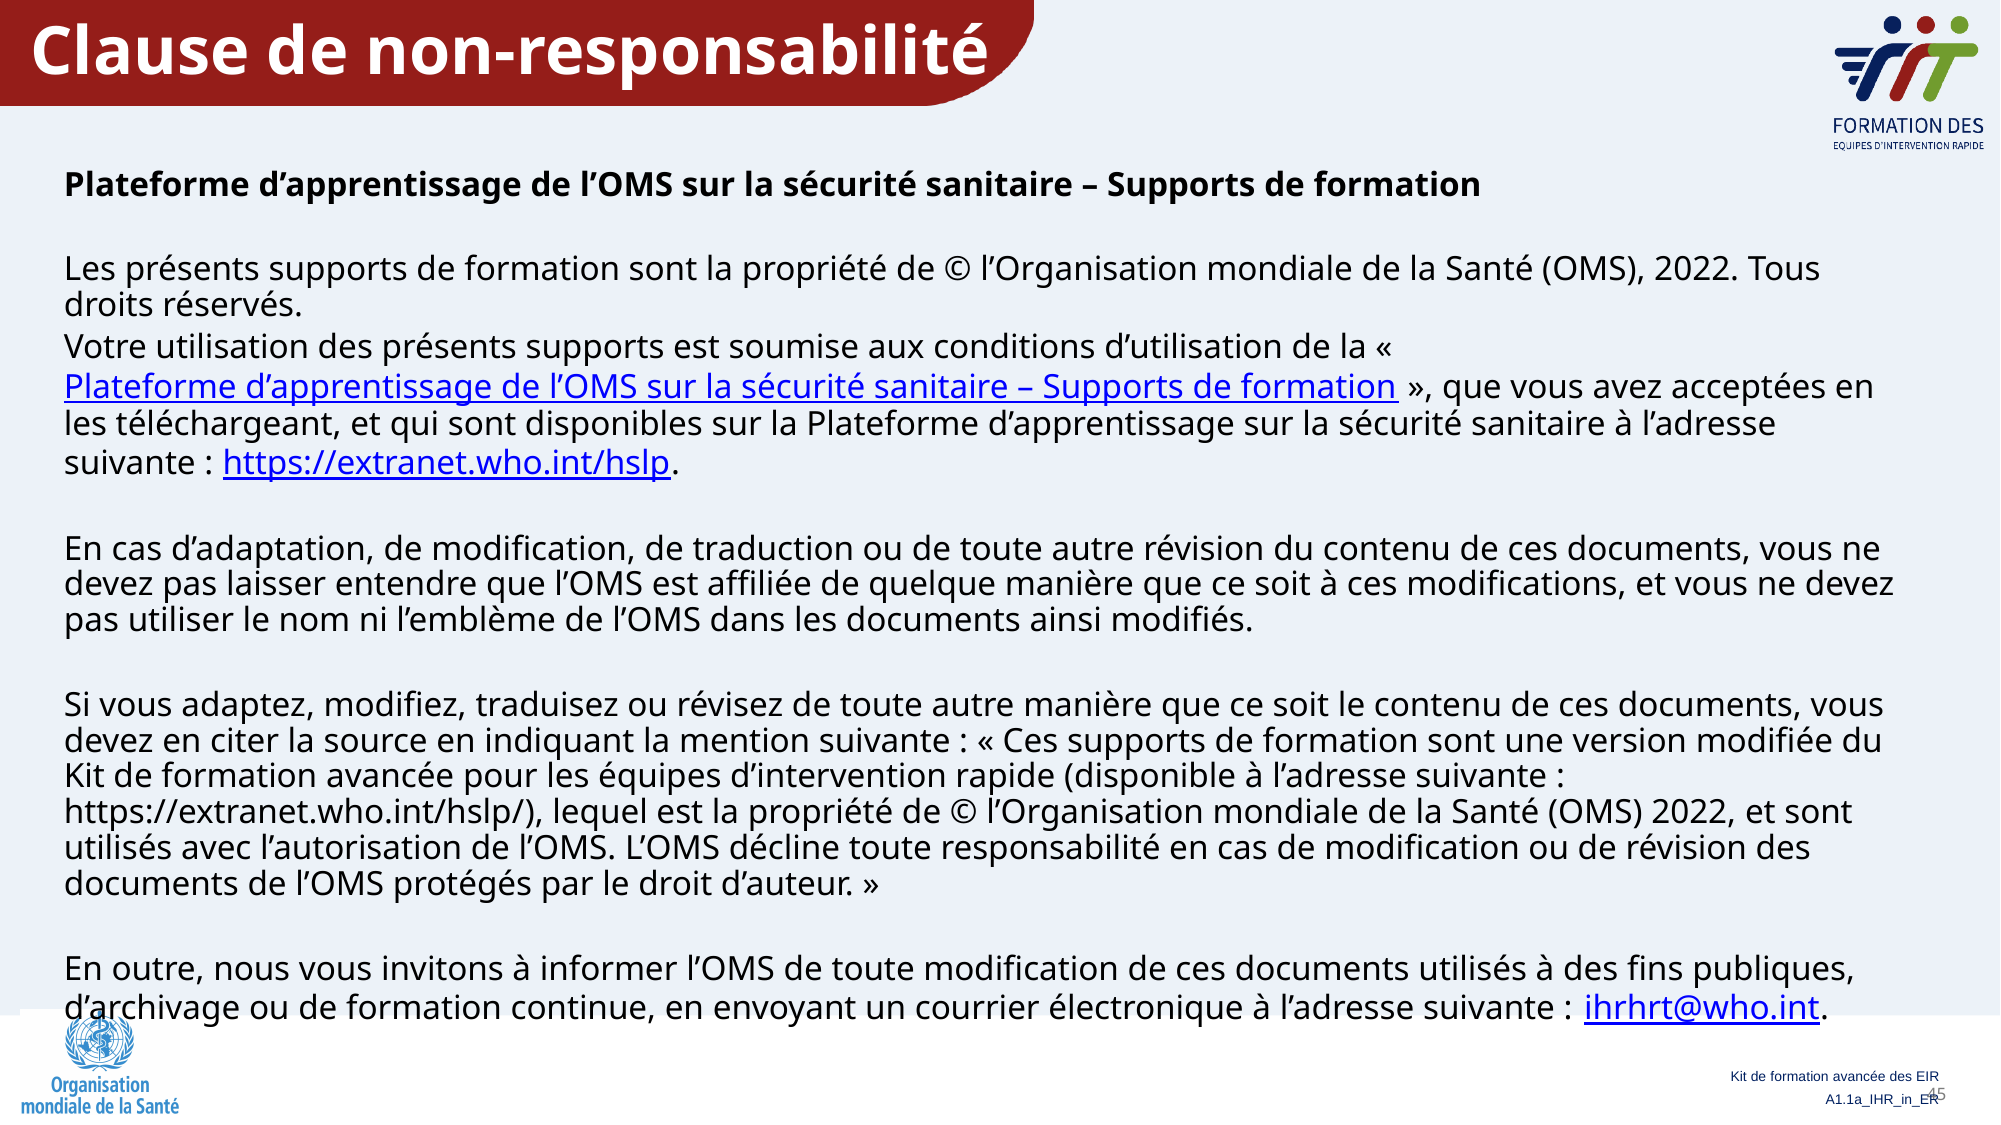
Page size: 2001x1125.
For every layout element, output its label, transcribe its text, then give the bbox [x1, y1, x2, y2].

picture [0, 0, 1034, 106]
picture [1833, 15, 1984, 151]
list Plateforme d’apprentissage de l’OMS sur la sécurité sanitaire – Supports de formation Les présents supports de formation sont la propriété de © l’Organisation mondiale de la Santé (OMS), 2022. Tous droits réservés. Votre utilisation des présents supports est soumise aux conditions d’utilisation de la « Plateforme d’apprentissage de l’OMS sur la sécurité sanitaire – Supports de formation », que vous avez acceptées en les téléchargeant, et qui sont disponibles sur la Plateforme d’apprentissage sur la sécurité sanitaire à l’adresse suivante : https://extranet.who.int/hslp. En cas d’adaptation, de modification, de traduction ou de toute autre révision du contenu de ces documents, vous ne devez pas laisser entendre que l’OMS est affiliée de quelque manière que ce soit à ces modifications, et vous ne devez pas utiliser le nom ni l’emblème de l’OMS dans les documents ainsi modifiés. Si vous adaptez, modifiez, traduisez ou révisez de toute autre manière que ce soit le contenu de ces documents, vous devez en citer la source en indiquant la mention suivante : « Ces supports de formation sont une version modifiée du Kit de formation avancée pour les équipes d’intervention rapide (disponible à l’adresse suivante : https://extranet.who.int/hslp/), lequel est la propriété de © l’Organisation mondiale de la Santé (OMS) 2022, et sont utilisés avec l’autorisation de l’OMS. L’OMS décline toute responsabilité en cas de modification ou de révision des documents de l’OMS protégés par le droit d’auteur. » En outre, nous vous invitons à informer l’OMS de toute modification de ces documents utilisés à des fins publiques, d’archivage ou de formation continue, en envoyant un courrier électronique à l’adresse suivante : ihrhrt@who.int. [61, 166, 1925, 997]
text_box Clause de non-responsabilité [22, 0, 1120, 95]
picture [20, 1009, 180, 1115]
